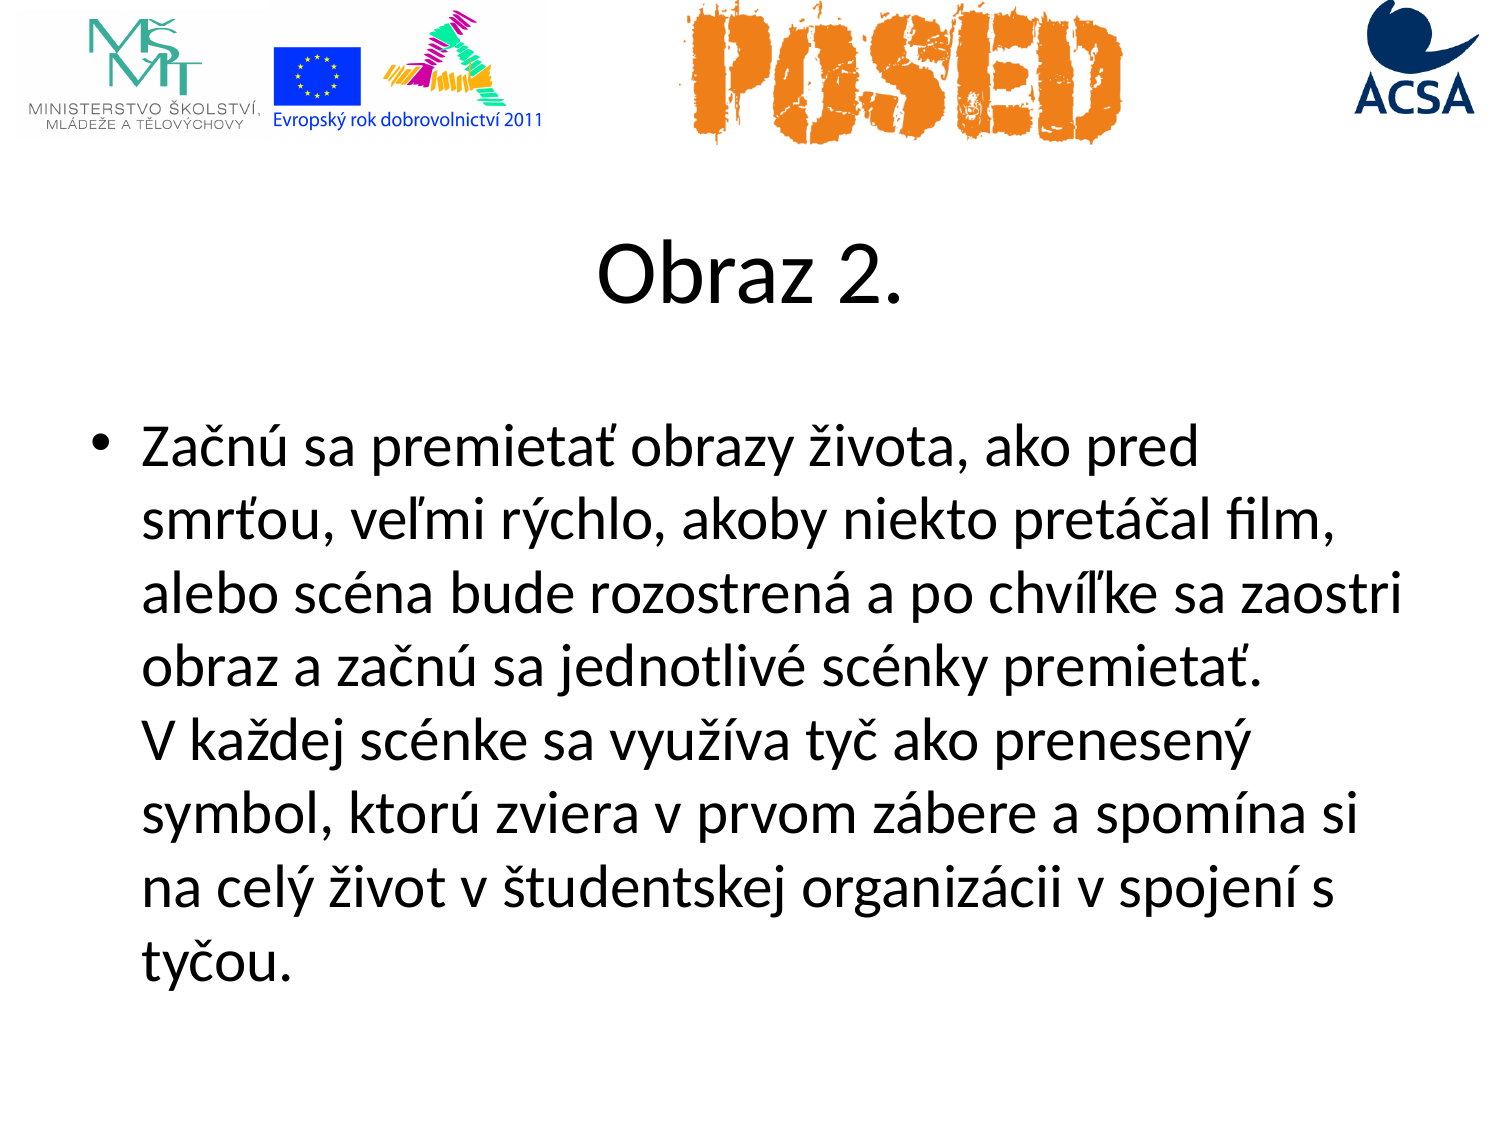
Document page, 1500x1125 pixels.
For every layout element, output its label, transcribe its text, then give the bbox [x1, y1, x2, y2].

picture [1354, 0, 1479, 114]
list Začnú sa premietať obrazy života, ako pred smrťou, veľmi rýchlo, akoby niekto pretáčal film, alebo scéna bude rozostrená a po chvíľke sa zaostri obraz a začnú sa jednotlivé scénky premietať. V každej scénke sa využíva tyč ako prenesený symbol, ktorú zviera v prvom zábere a spomína si na celý život v študentskej organizácii v spojení s tyčou. [75, 397, 1425, 1005]
picture [679, 0, 1123, 145]
title Obraz 2. [76, 172, 1427, 361]
picture [17, 0, 549, 142]
